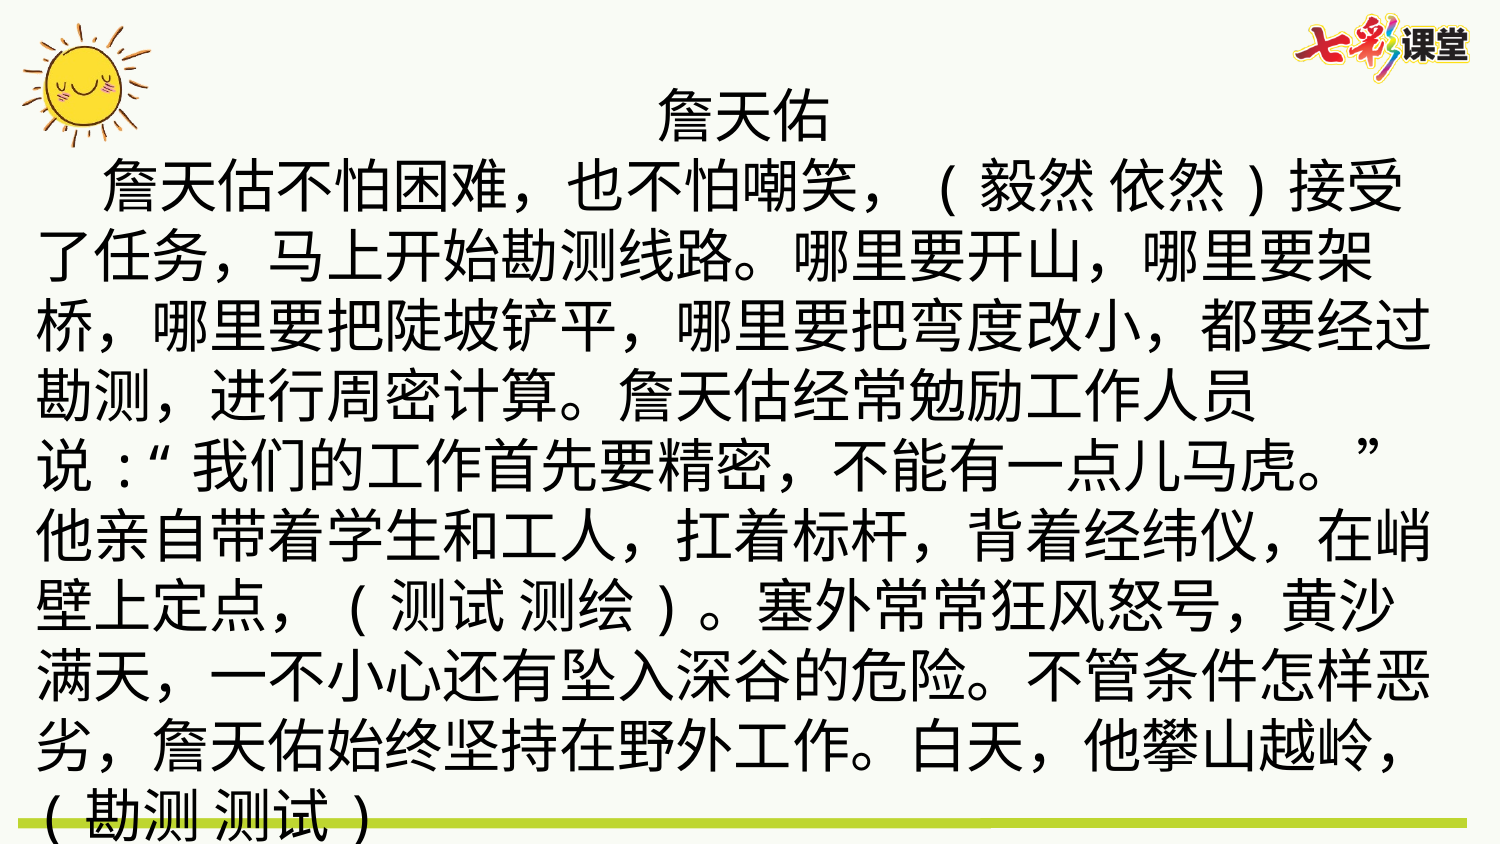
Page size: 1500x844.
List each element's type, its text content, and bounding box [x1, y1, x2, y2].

picture [1291, 9, 1472, 87]
text_box 詹天佑 詹天估不怕困难，也不怕嘲笑，(毅然 依然)接受了任务，马上开始勘测线路。哪里要开山，哪里要架桥，哪里要把陡坡铲平，哪里要把弯度改小，都要经过勘测，进行周密计算。詹天估经常勉励工作人员说:“我们的工作首先要精密，不能有一点儿马虎。”他亲自带着学生和工人，扛着标杆，背着经纬仪，在峭壁上定点，(测试 测绘)。塞外常常狂风怒号，黄沙满天，一不小心还有坠入深谷的危险。不管条件怎样恶劣，詹天佑始终坚持在野外工作。白天，他攀山越岭，(勘测 测试) [20, 71, 1467, 844]
picture [0, 0, 173, 172]
